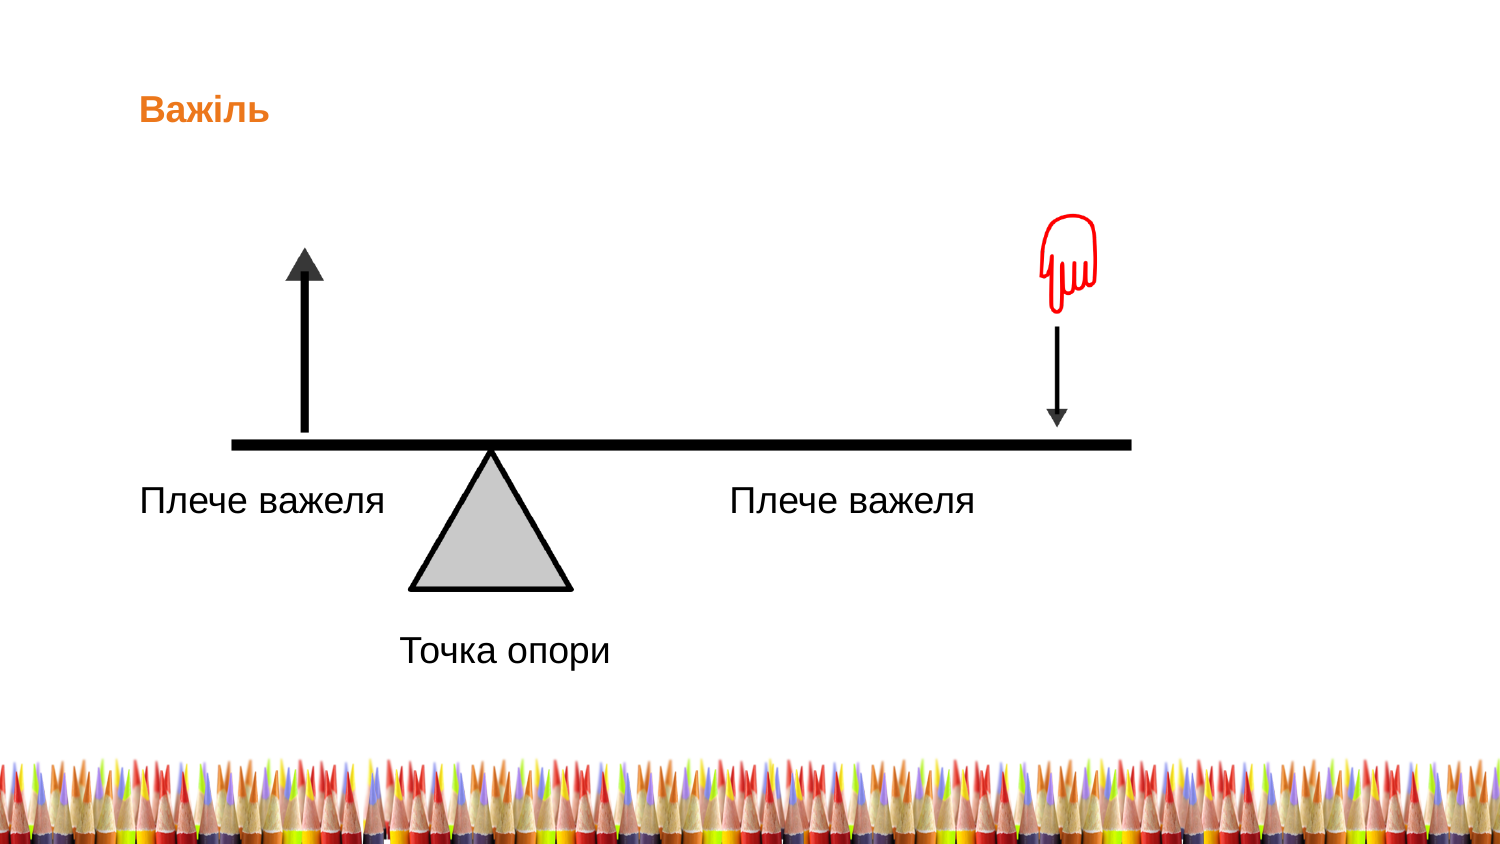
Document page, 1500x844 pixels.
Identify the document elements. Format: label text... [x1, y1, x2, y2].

picture [218, 185, 1146, 650]
text_box Плече важеля [124, 469, 213, 529]
text_box Важіль [123, 55, 1125, 206]
text_box Точка опори [384, 657, 680, 679]
picture [0, 756, 1500, 844]
